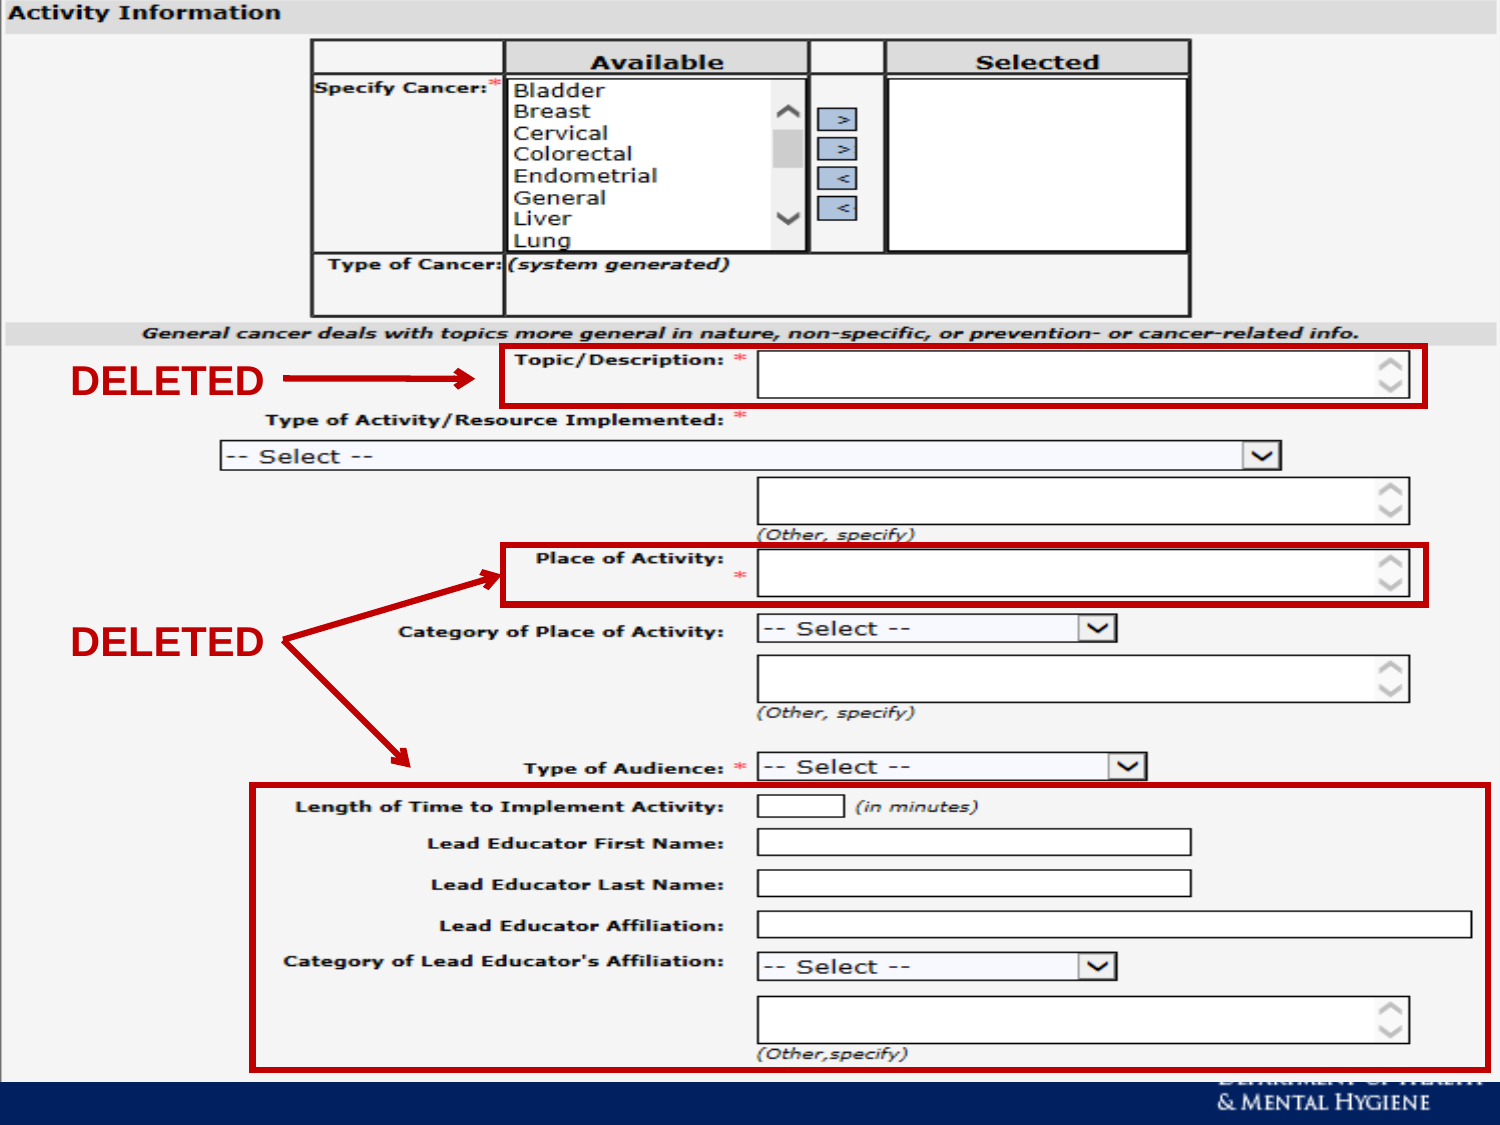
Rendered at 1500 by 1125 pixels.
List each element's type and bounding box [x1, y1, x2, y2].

text_box [282, 574, 503, 641]
picture [0, 0, 1500, 1125]
text_box [282, 639, 411, 769]
